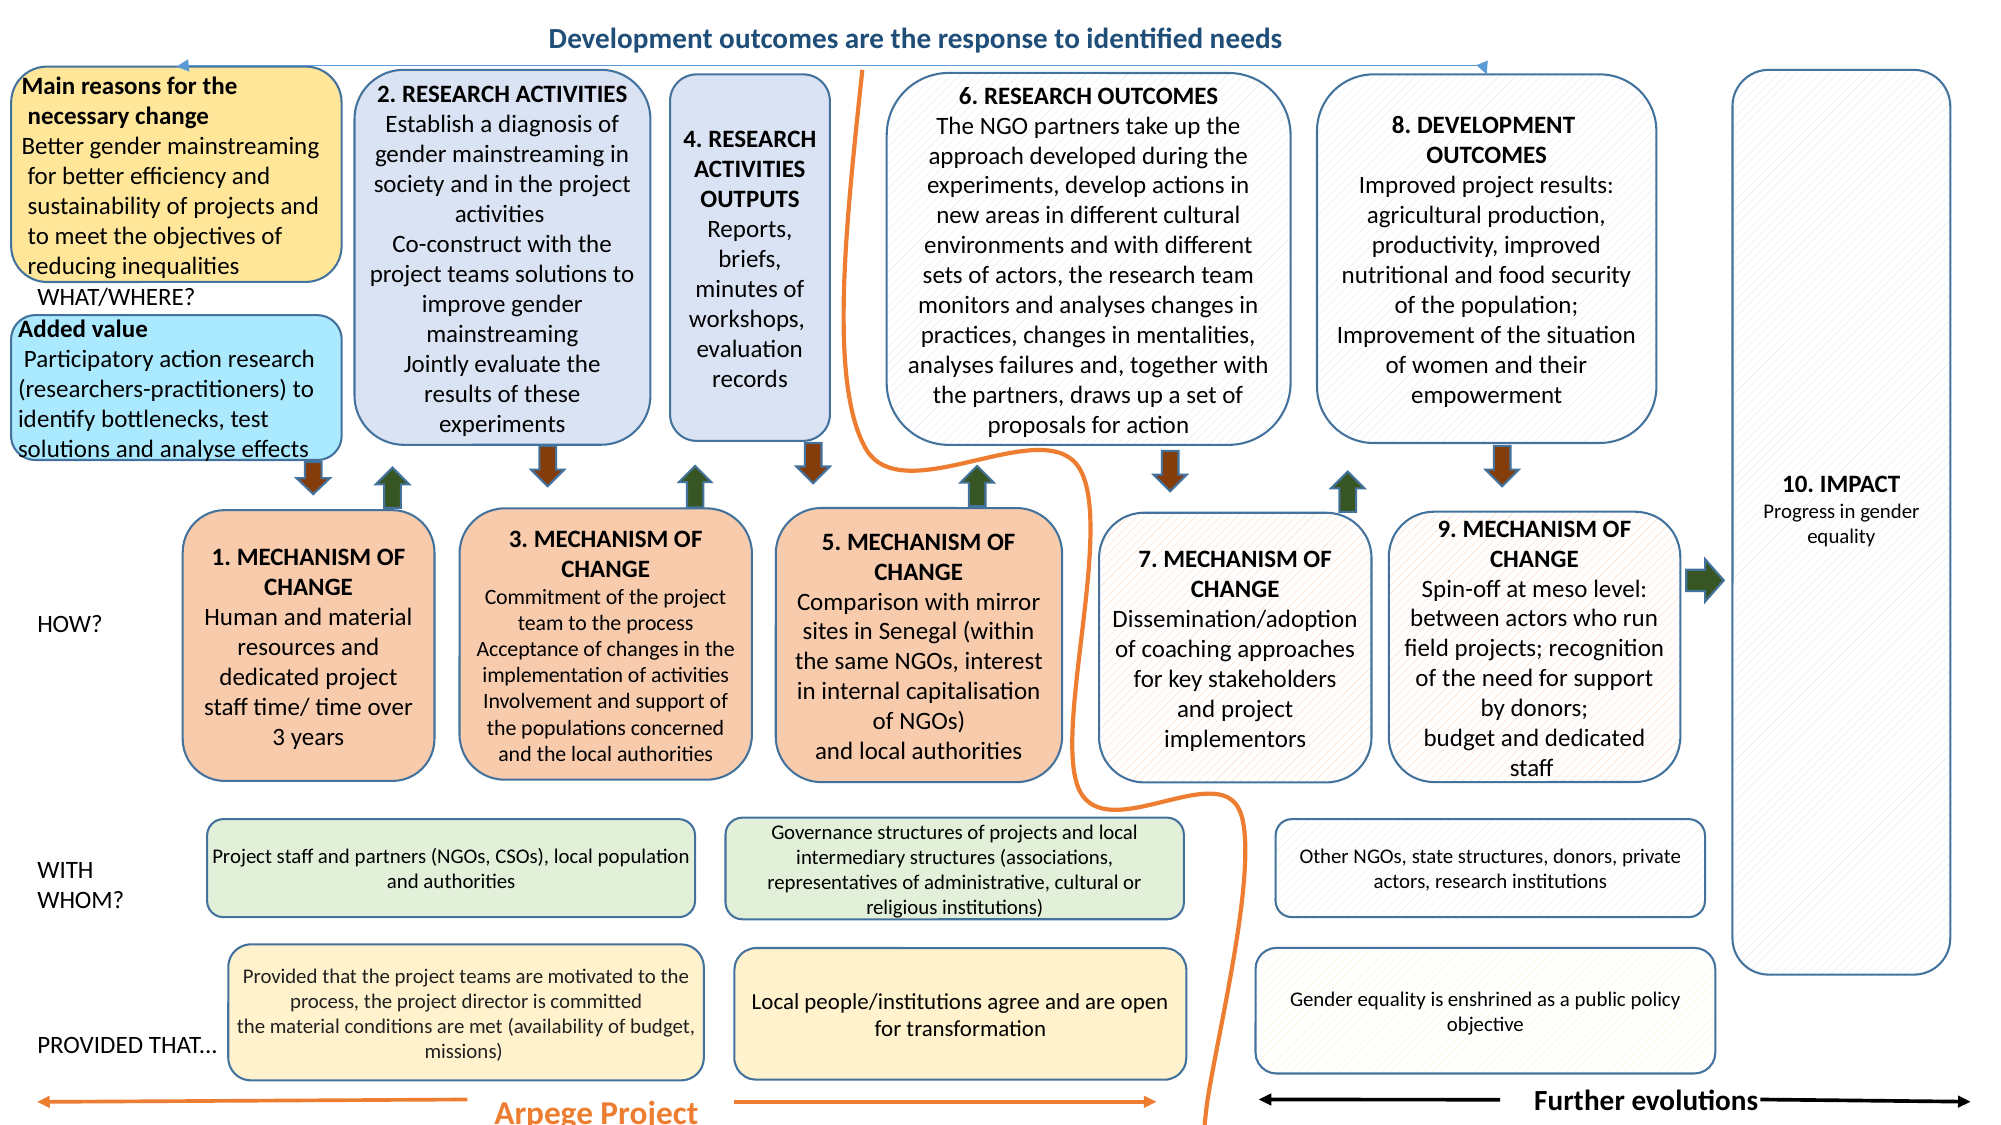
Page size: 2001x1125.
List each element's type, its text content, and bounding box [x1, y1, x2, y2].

text_box [957, 464, 993, 508]
text_box Governance structures of projects and local intermediary structures (associations, representatives of administrative, cultural or religious institutions) [724, 816, 1132, 921]
text_box Added value Participatory action research (researchers-practitioners) to identify bottlenecks, test solutions and analyse effects [10, 314, 343, 462]
text_box 9. MECHANISM OF CHANGE Spin-off at meso level: between actors who run field projects; recognition of the need for support by donors; budget and dedicated staff [1387, 510, 1682, 784]
text_box Project staff and partners (NGOs, CSOs), local population and authorities [206, 818, 697, 919]
text_box PROVIDED THAT... [37, 1022, 269, 1061]
text_box 6. RESEARCH OUTCOMES The NGO partners take up the approach developed during the experiments, develop actions in new areas in different cultural environments and with different sets of actors, the research team monitors and analyses changes in practices, changes in mentalities, analyses failures and, together with the partners, draws up a set of proposals for action [885, 71, 1292, 446]
text_box Local people/institutions agree and are open for transformation [733, 946, 1181, 1081]
text_box [1685, 556, 1726, 605]
text_box Provided that the project teams are motivated to the process, the project director is committed the material conditions are met (availability of budget, missions) [227, 943, 705, 1082]
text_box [827, 0, 836, 726]
text_box [676, 464, 714, 509]
text_box [843, 69, 1246, 1125]
text_box WHAT/WHERE? [37, 282, 207, 334]
text_box 2. RESEARCH ACTIVITIES Establish a diagnosis of gender mainstreaming in society and in the project activities Co-construct with the project teams solutions to improve gender mainstreaming Jointly evaluate the results of these experiments [353, 68, 652, 446]
text_box Gender equality is enshrined as a public policy objective [1254, 946, 1717, 1075]
text_box [793, 441, 827, 485]
text_box Development outcomes are the response to identified needs [836, 19, 1286, 55]
text_box [373, 466, 412, 509]
text_box [1328, 470, 1367, 513]
text_box [1482, 444, 1522, 488]
text_box 10. IMPACT Progress in gender equality [1731, 68, 1952, 976]
text_box Other NGOs, state structures, donors, private actors, research institutions [1274, 818, 1707, 919]
text_box [293, 461, 333, 496]
text_box Further evolutions [1519, 1073, 1782, 1124]
text_box HOW? [37, 601, 147, 635]
text_box 5. MECHANISM OF CHANGE Comparison with mirror sites in Senegal (within the same NGOs, interest in internal capitalisation of NGOs) and local authorities [774, 506, 1064, 784]
text_box 8. DEVELOPMENT OUTCOMES Improved project results: agricultural production, productivity, improved nutritional and food security of the population; Improvement of the situation of women and their empowerment [1315, 73, 1658, 445]
text_box 3. MECHANISM OF CHANGE Commitment of the project team to the process Acceptance of changes in the implementation of activities Involvement and support of the populations concerned and the local authorities [458, 507, 753, 781]
text_box [1150, 449, 1190, 493]
text_box 4. RESEARCH ACTIVITIES OUTPUTS Reports, briefs, minutes of workshops, evaluation records [669, 73, 827, 442]
text_box 1. MECHANISM OF CHANGE Human and material resources and dedicated project staff time/ time over 3 years [181, 509, 436, 782]
text_box Development outcomes are the response to identified needs [535, 19, 827, 55]
text_box WITH WHOM? [37, 847, 169, 920]
text_box [528, 444, 567, 488]
text_box Main reasons for the necessary change Better gender mainstreaming for better efficiency and sustainability of projects and to meet the objectives of reducing inequalities [10, 65, 343, 284]
text_box Arpege Project [479, 1084, 718, 1125]
text_box 7. MECHANISM OF CHANGE Dissemination/adoption of coaching approaches for key stakeholders and project implementors [1098, 511, 1373, 784]
